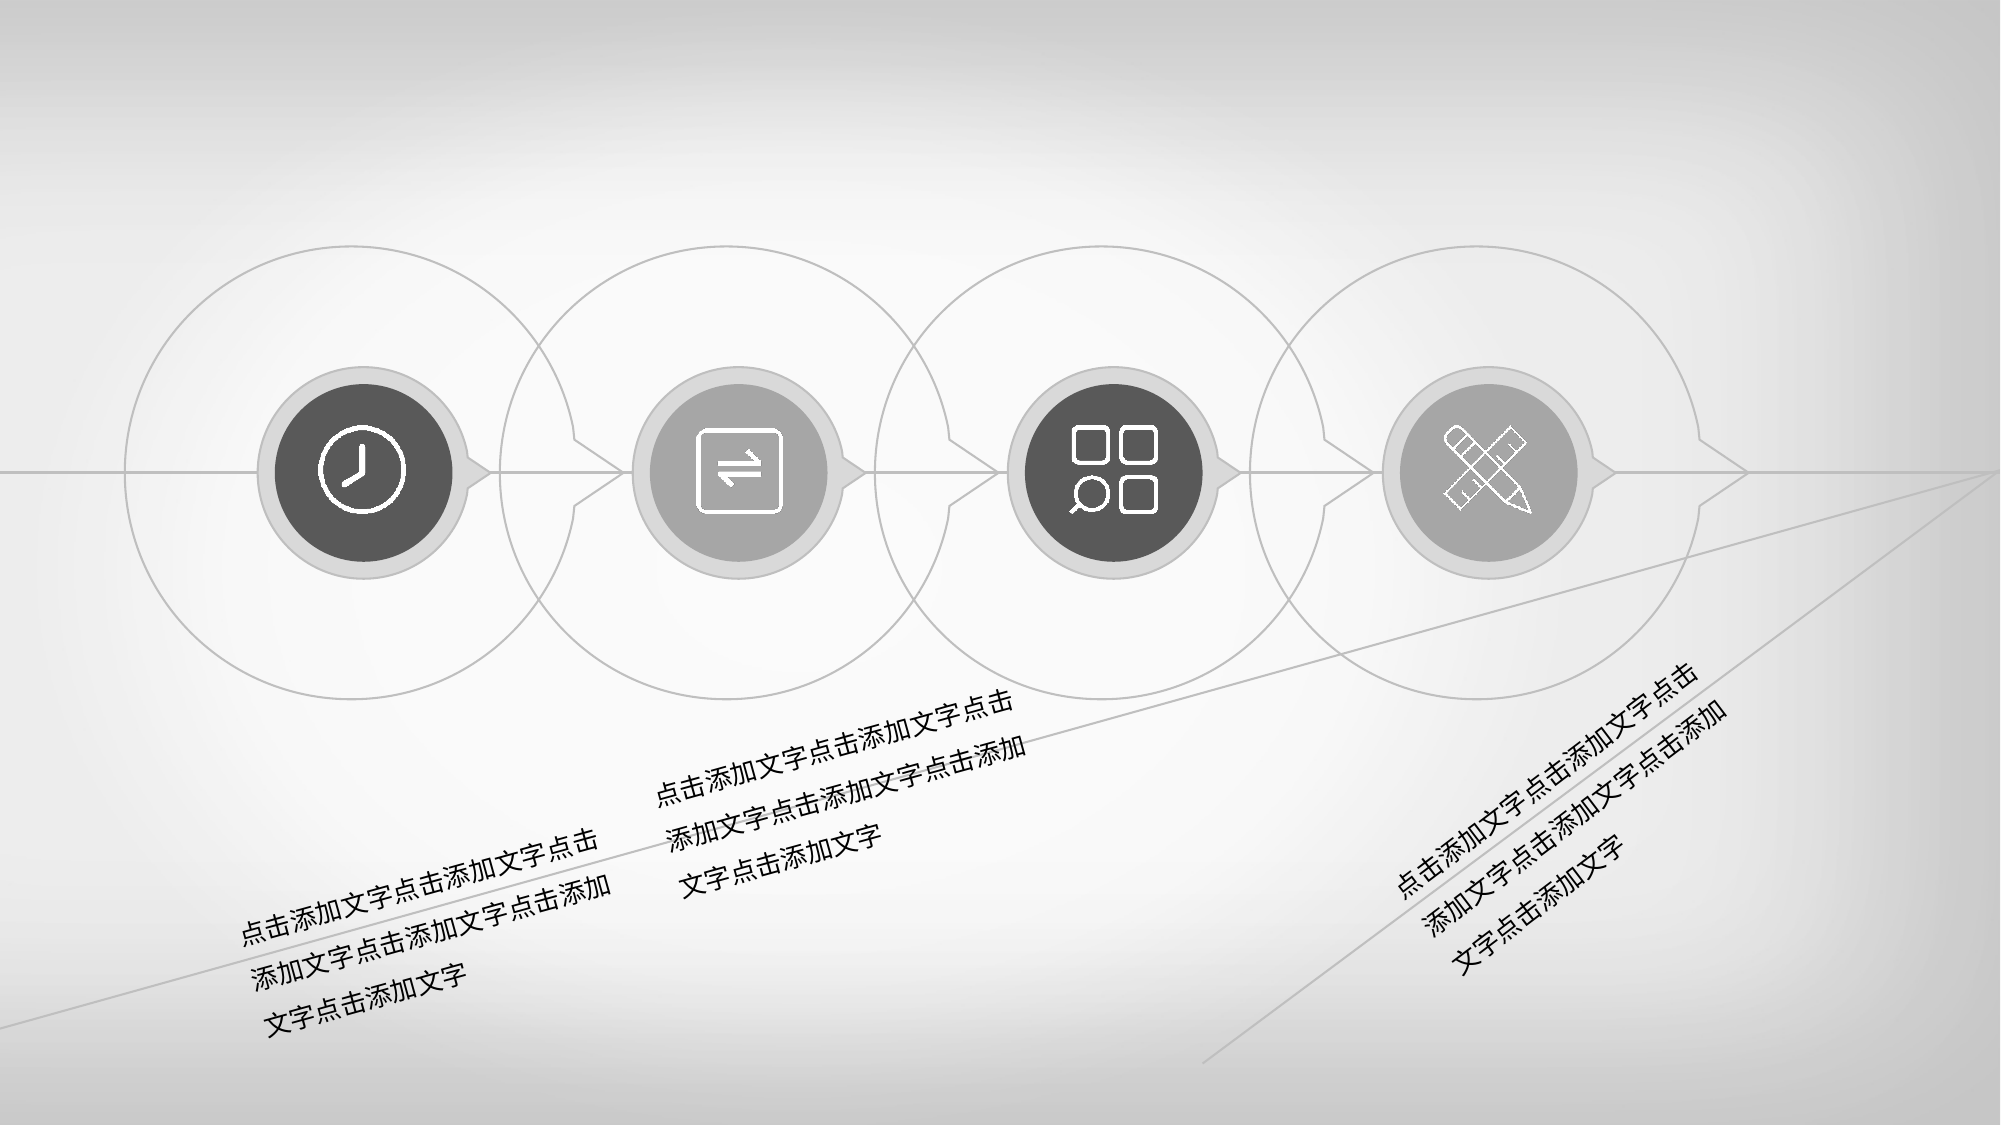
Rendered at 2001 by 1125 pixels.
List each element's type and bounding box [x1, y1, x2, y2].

text_box [123, 245, 539, 470]
text_box [649, 384, 828, 562]
text_box [1024, 384, 1203, 562]
text_box [1399, 384, 1578, 562]
picture [0, 0, 2001, 1125]
text_box [873, 245, 1289, 470]
text_box [1248, 245, 1747, 470]
text_box [1202, 470, 2000, 1064]
text_box [274, 384, 453, 562]
text_box [0, 470, 1202, 1064]
text_box [498, 245, 914, 470]
